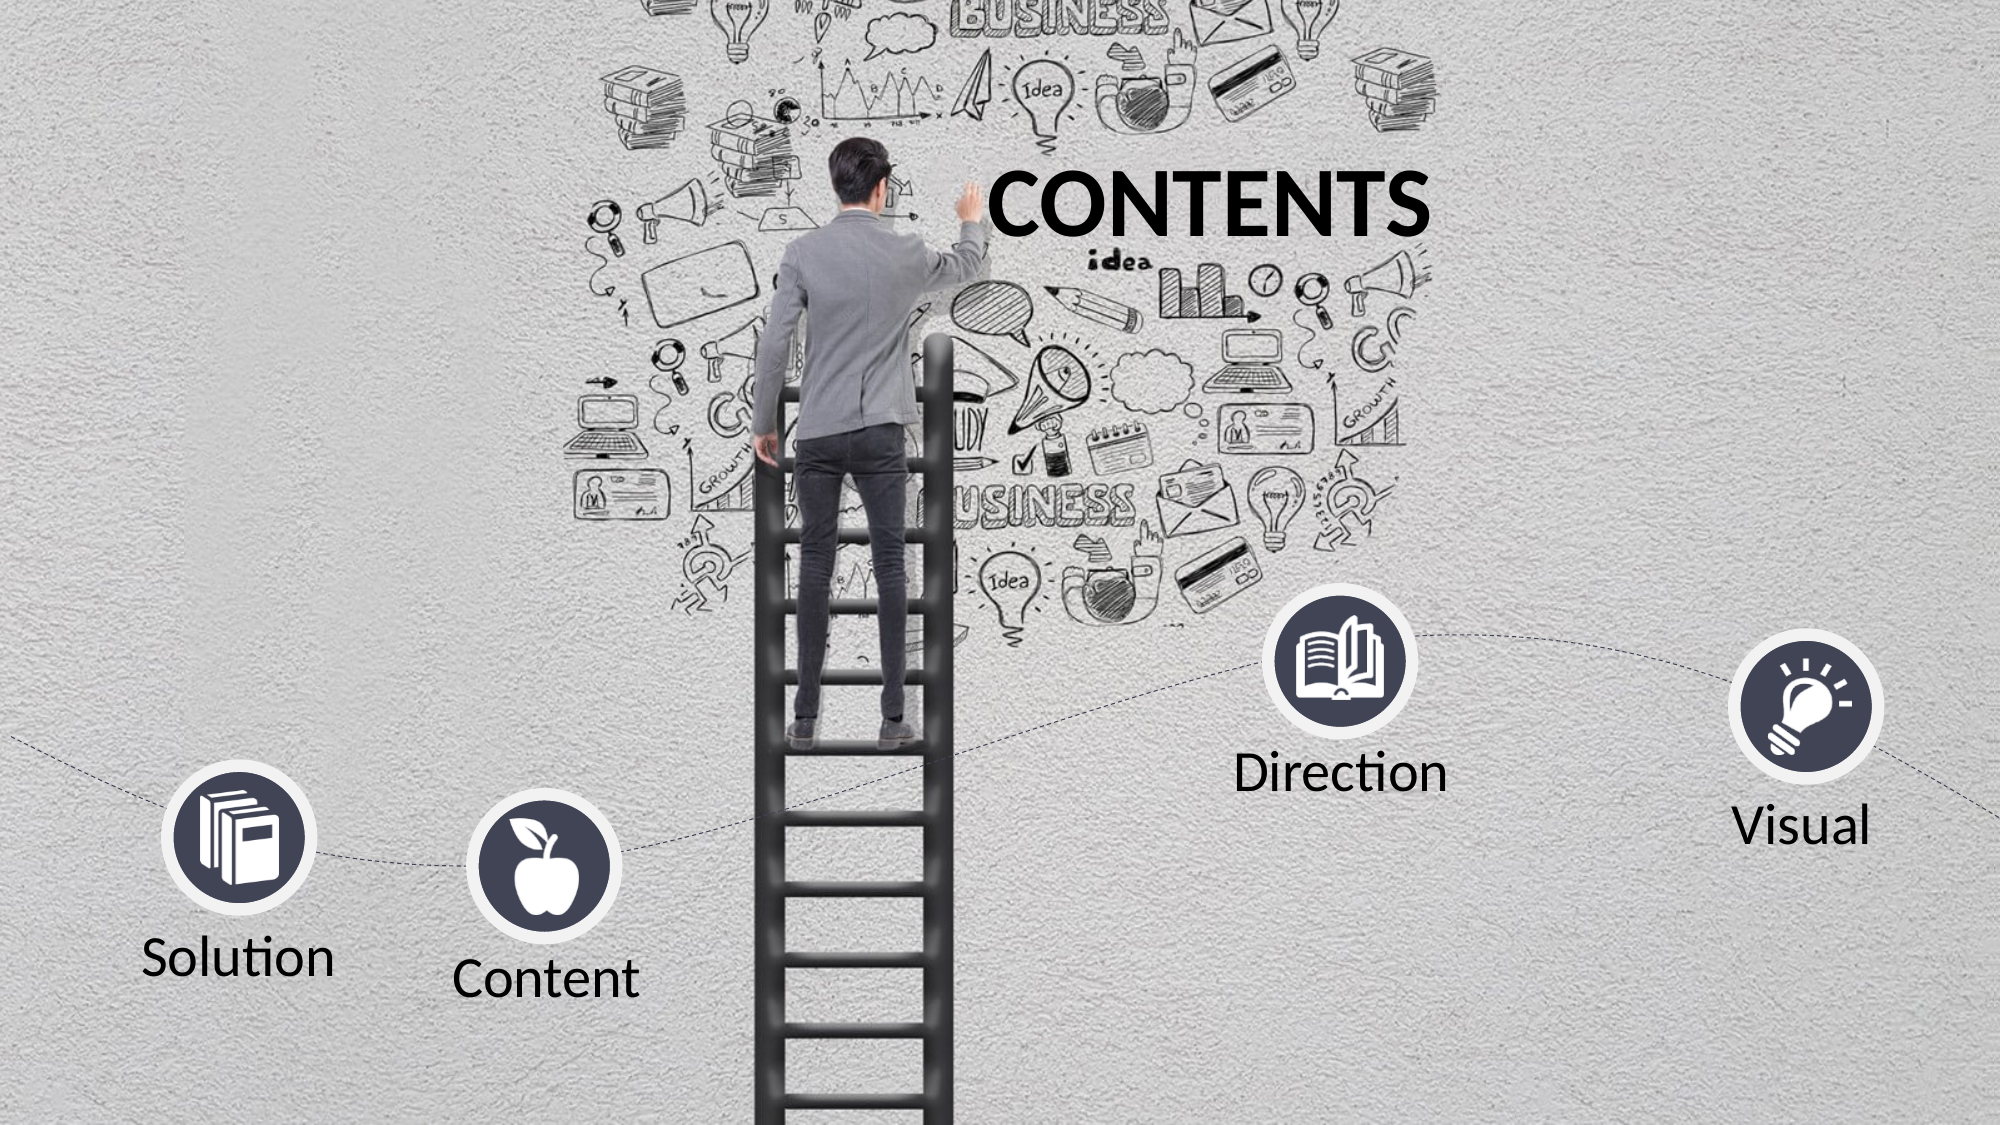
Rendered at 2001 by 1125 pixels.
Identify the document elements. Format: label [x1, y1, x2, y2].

picture [0, 0, 2000, 1125]
text_box [167, 765, 312, 910]
text_box [1734, 634, 1879, 779]
text_box [472, 794, 617, 939]
text_box [1268, 589, 1413, 734]
text_box [1994, 814, 2000, 827]
